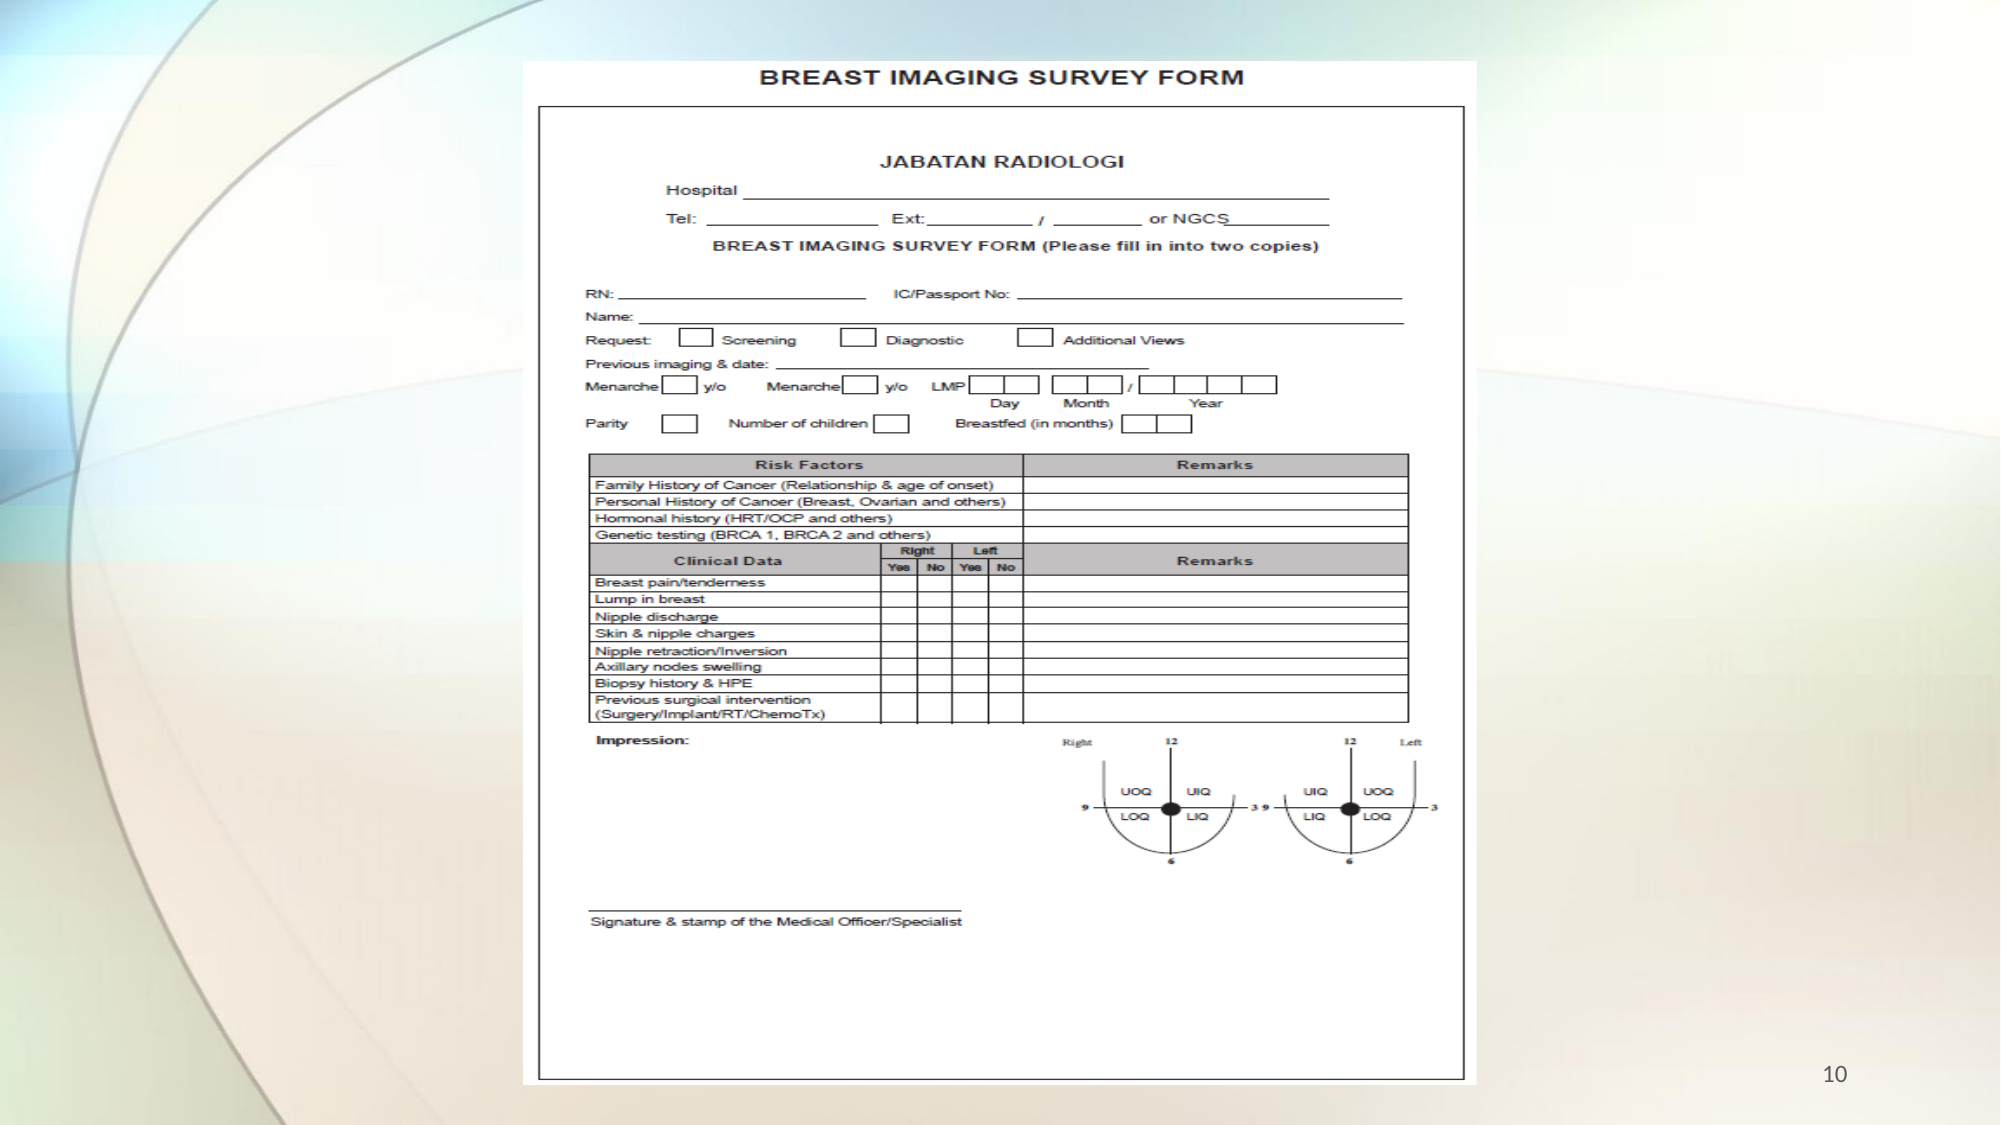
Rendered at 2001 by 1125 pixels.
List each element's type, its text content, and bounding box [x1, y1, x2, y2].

slide_number 10 [1325, 1042, 1863, 1103]
picture [0, 0, 2001, 1125]
